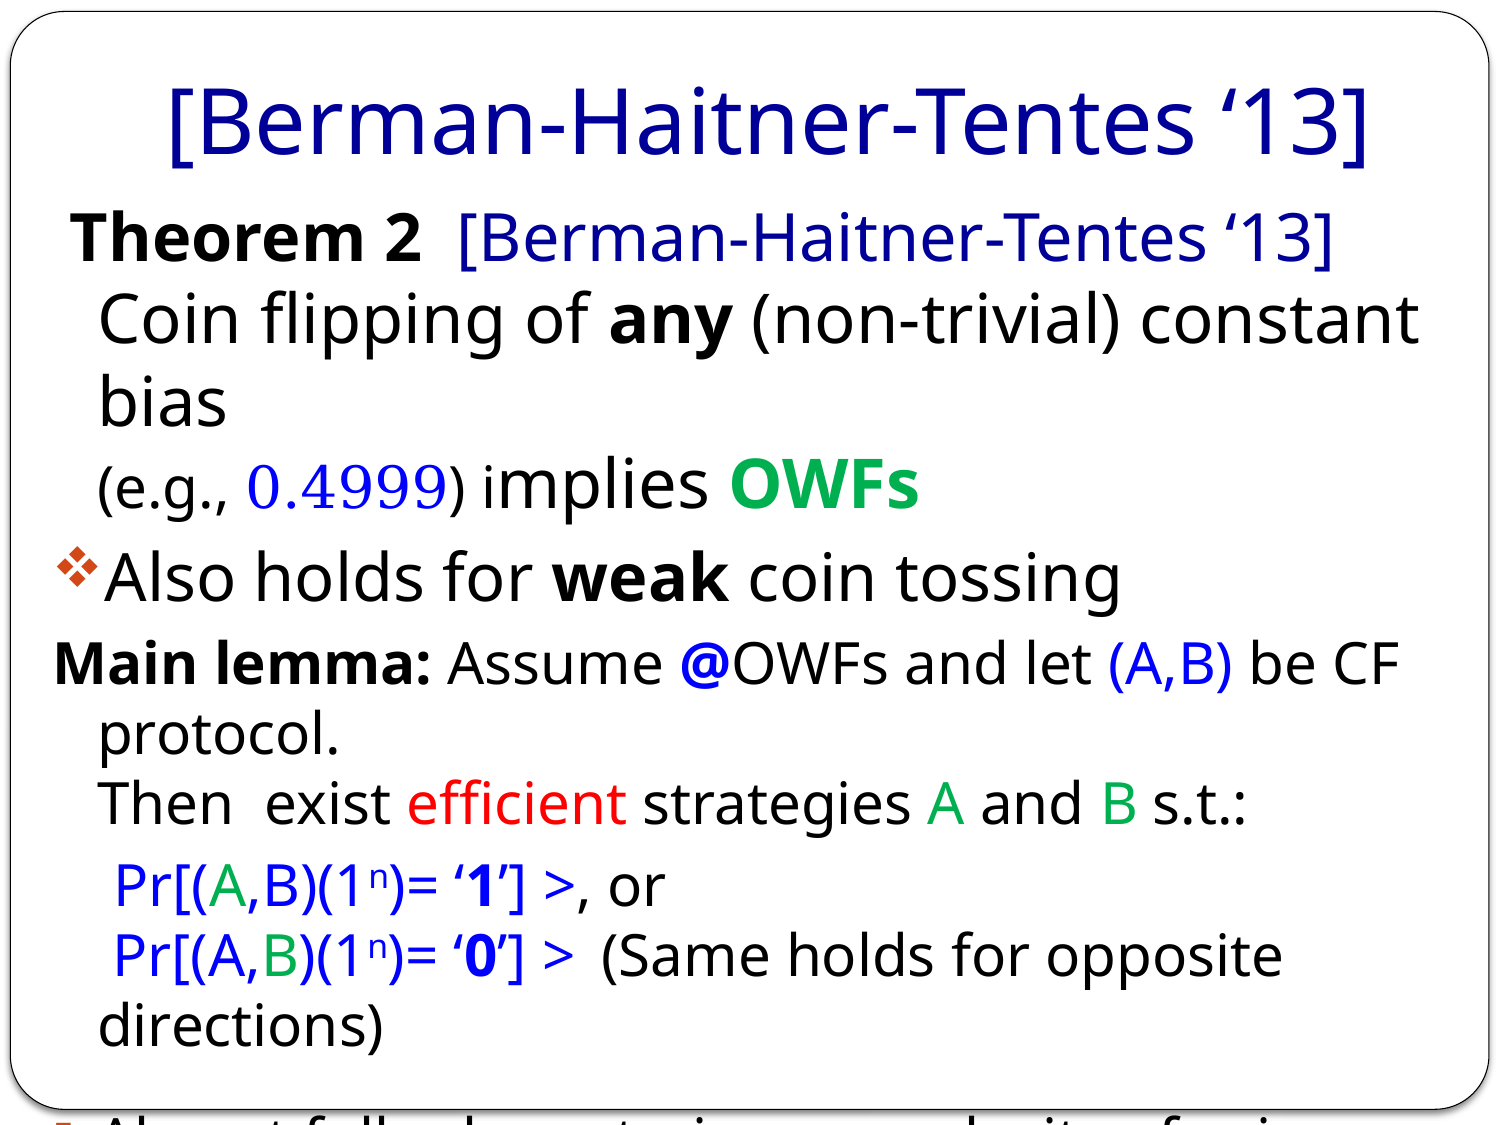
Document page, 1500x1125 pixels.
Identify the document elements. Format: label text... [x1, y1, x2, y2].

title [Berman-Haitner-Tentes ‘13] [149, 0, 1476, 188]
